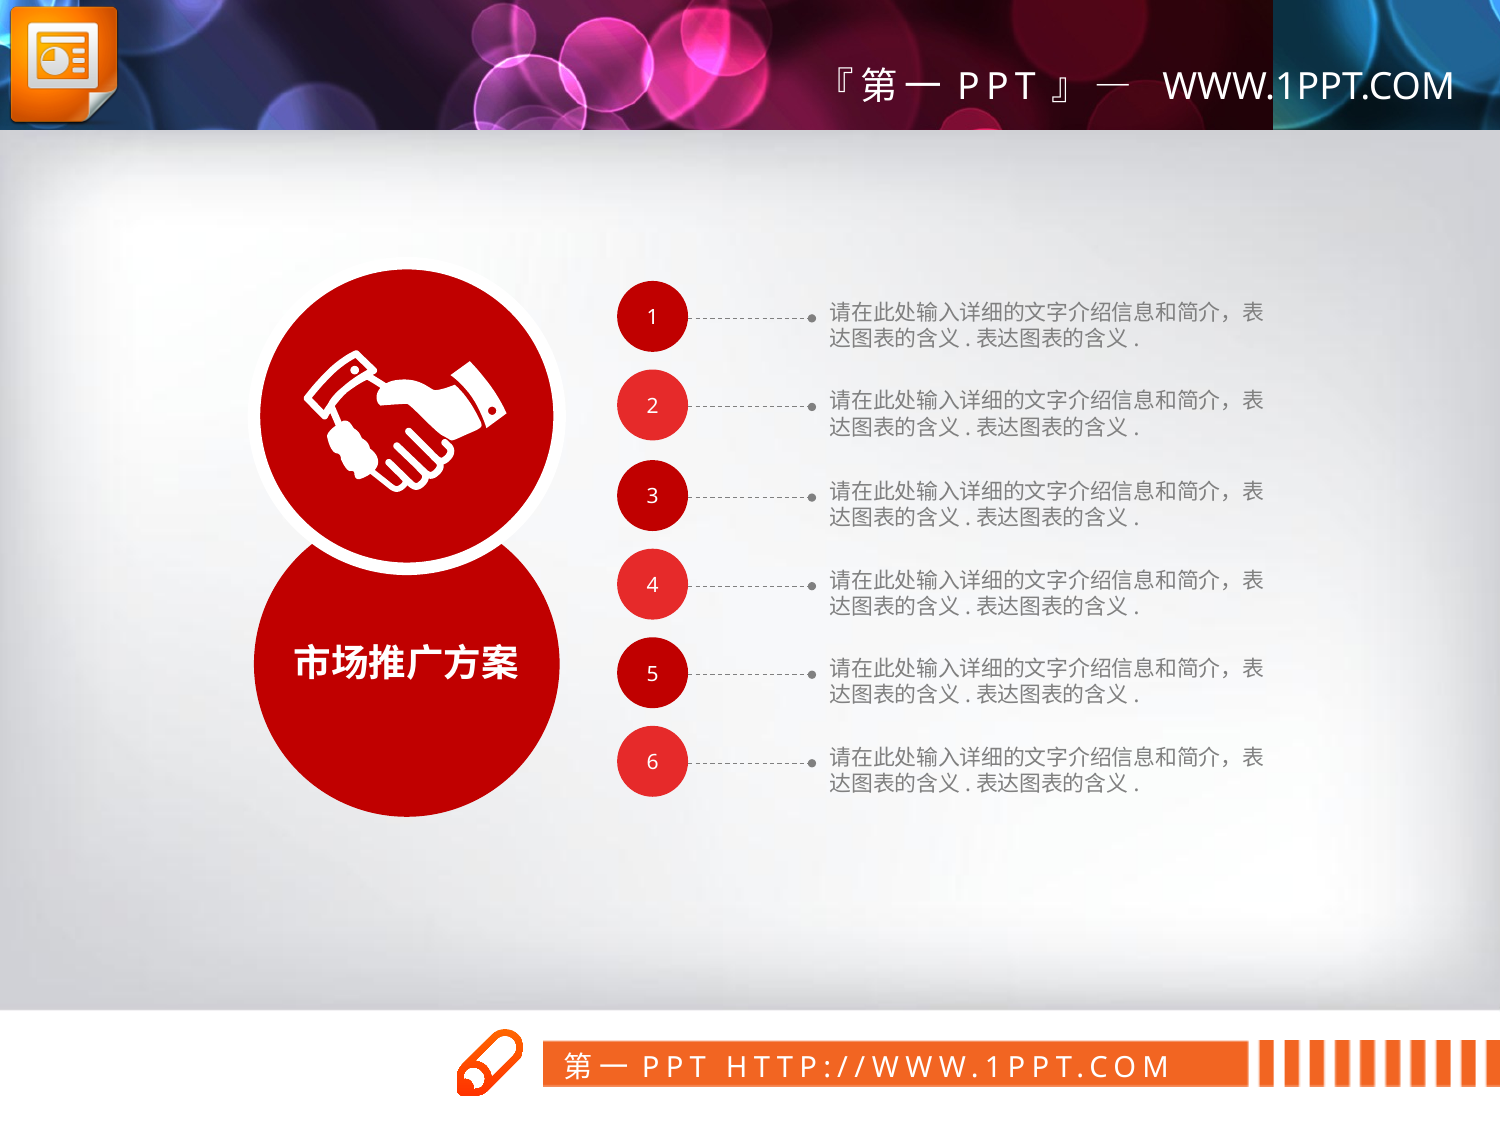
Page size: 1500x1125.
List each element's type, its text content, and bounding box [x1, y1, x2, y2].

text_box 请在此处输入详细的文字介绍信息和简介，表达图表的含义.表达图表的含义. [814, 559, 1291, 647]
text_box [253, 540, 560, 817]
text_box 2 [617, 369, 689, 441]
text_box 1 [617, 280, 689, 352]
text_box 请在此处输入详细的文字介绍信息和简介，表达图表的含义.表达图表的含义. [814, 470, 1291, 559]
text_box 请在此处输入详细的文字介绍信息和简介，表达图表的含义.表达图表的含义. [814, 379, 1291, 470]
text_box 请在此处输入详细的文字介绍信息和简介，表达图表的含义.表达图表的含义. [814, 647, 1291, 736]
picture [543, 1040, 1500, 1087]
text_box 6 [617, 725, 689, 797]
text_box 3 [617, 460, 689, 532]
picture [0, 0, 1500, 1012]
text_box 请在此处输入详细的文字介绍信息和简介，表达图表的含义.表达图表的含义. [814, 291, 1291, 379]
text_box 4 [617, 548, 689, 620]
text_box 5 [617, 637, 689, 709]
text_box [303, 350, 482, 492]
text_box [450, 361, 507, 429]
text_box [253, 263, 560, 569]
text_box 市场推广方案 [283, 638, 530, 684]
text_box 请在此处输入详细的文字介绍信息和简介，表达图表的含义.表达图表的含义. [814, 736, 1291, 835]
